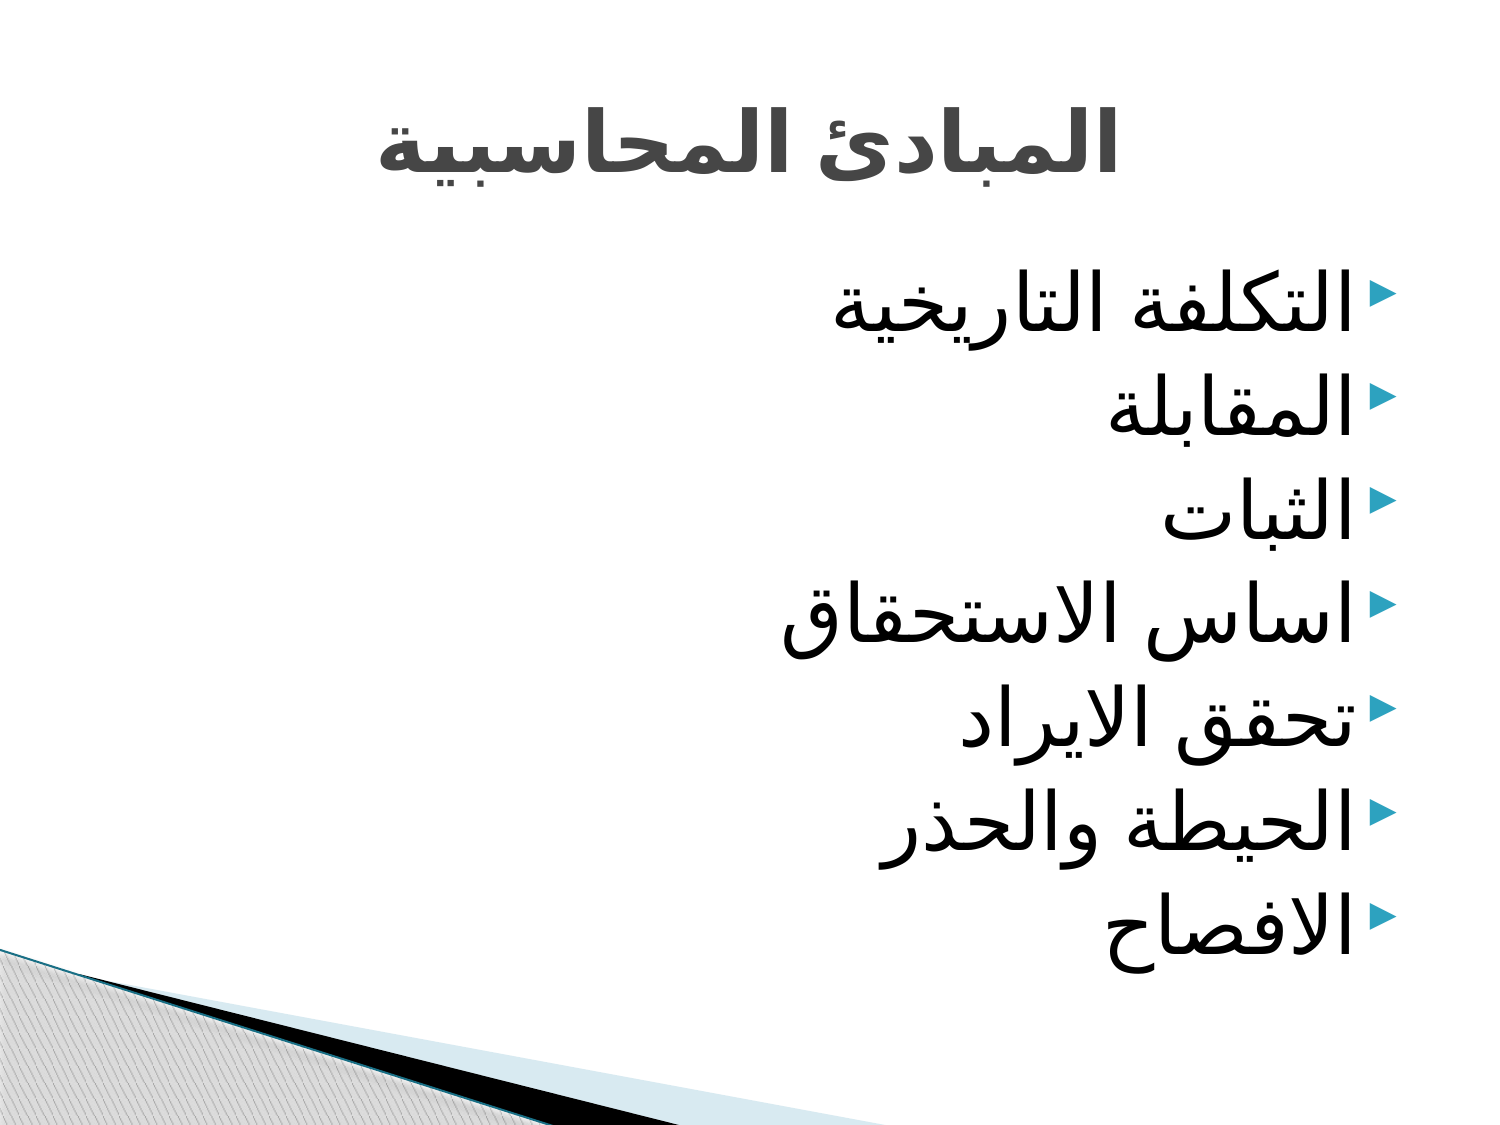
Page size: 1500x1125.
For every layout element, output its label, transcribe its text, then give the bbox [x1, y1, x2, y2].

list التكلفة التاريخية المقابلة الثبات اساس الاستحقاق تحقق الايراد الحيطة والحذر الافصاح [75, 243, 1425, 986]
title المبادئ المحاسبية [75, 45, 1425, 233]
